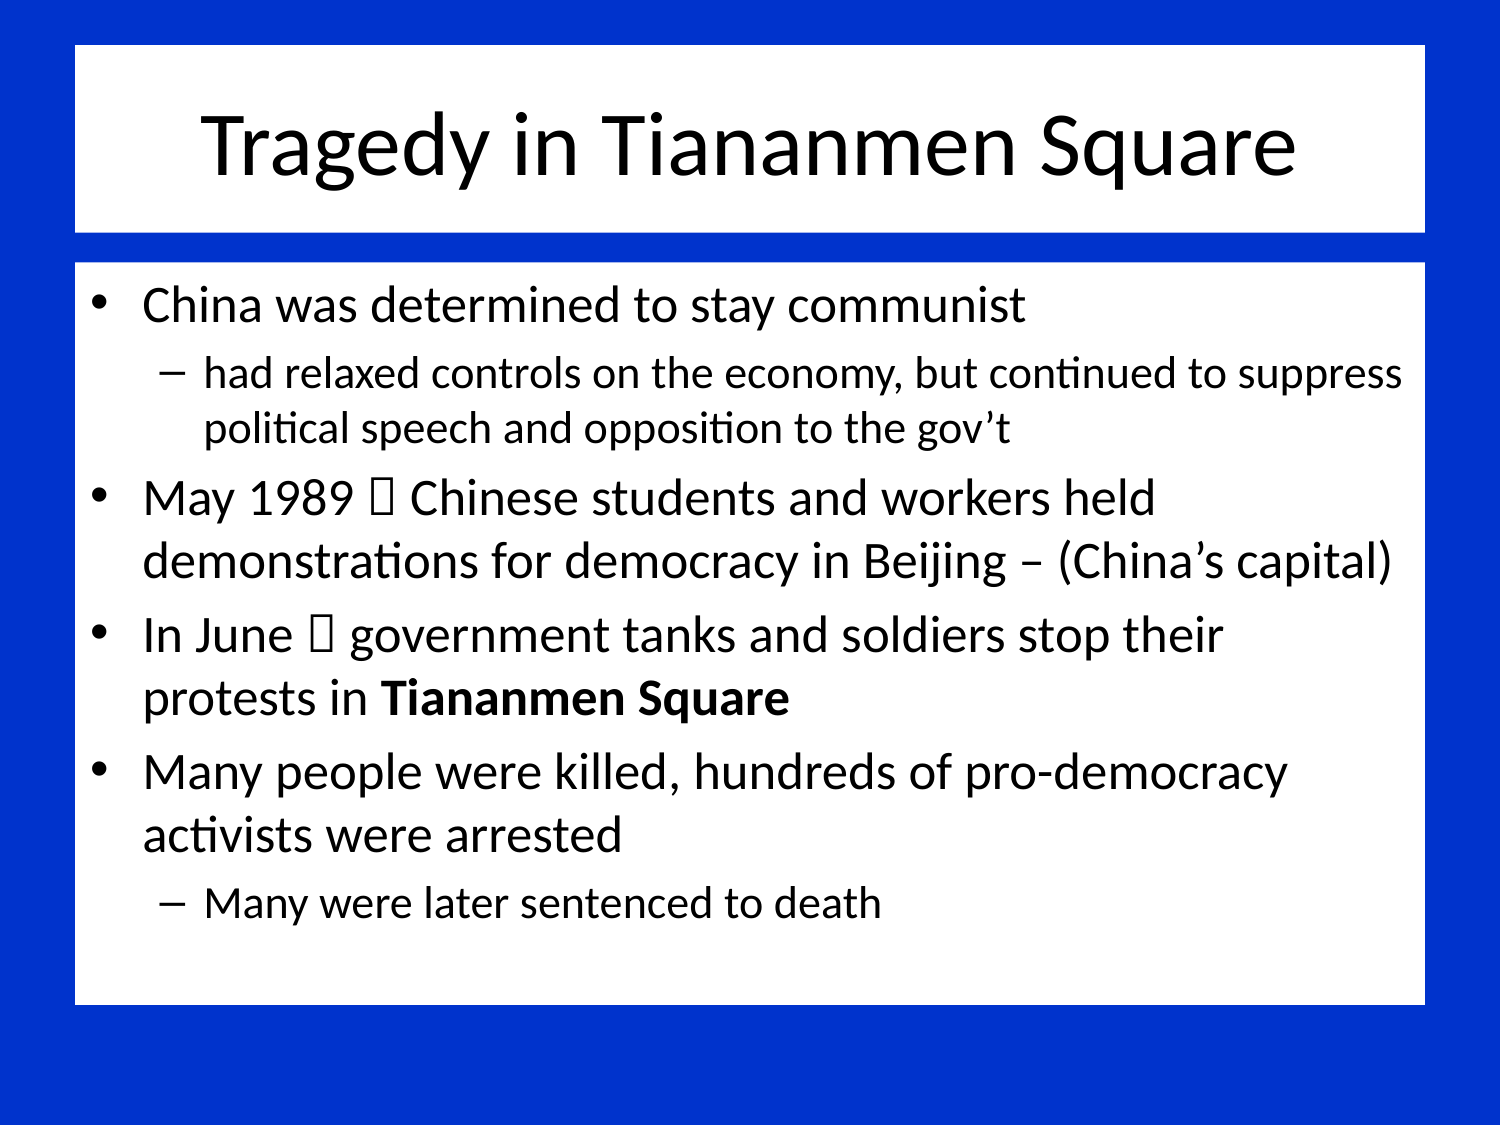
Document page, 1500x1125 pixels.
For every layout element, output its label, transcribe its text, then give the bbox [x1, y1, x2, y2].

title Tragedy in Tiananmen Square [75, 45, 1425, 233]
list China was determined to stay communist had relaxed controls on the economy, but continued to suppress political speech and opposition to the gov’t May 1989  Chinese students and workers held demonstrations for democracy in Beijing – (China’s capital) In June  government tanks and soldiers stop their protests in Tiananmen Square Many people were killed, hundreds of pro-democracy activists were arrested Many were later sentenced to death [75, 262, 1425, 1005]
